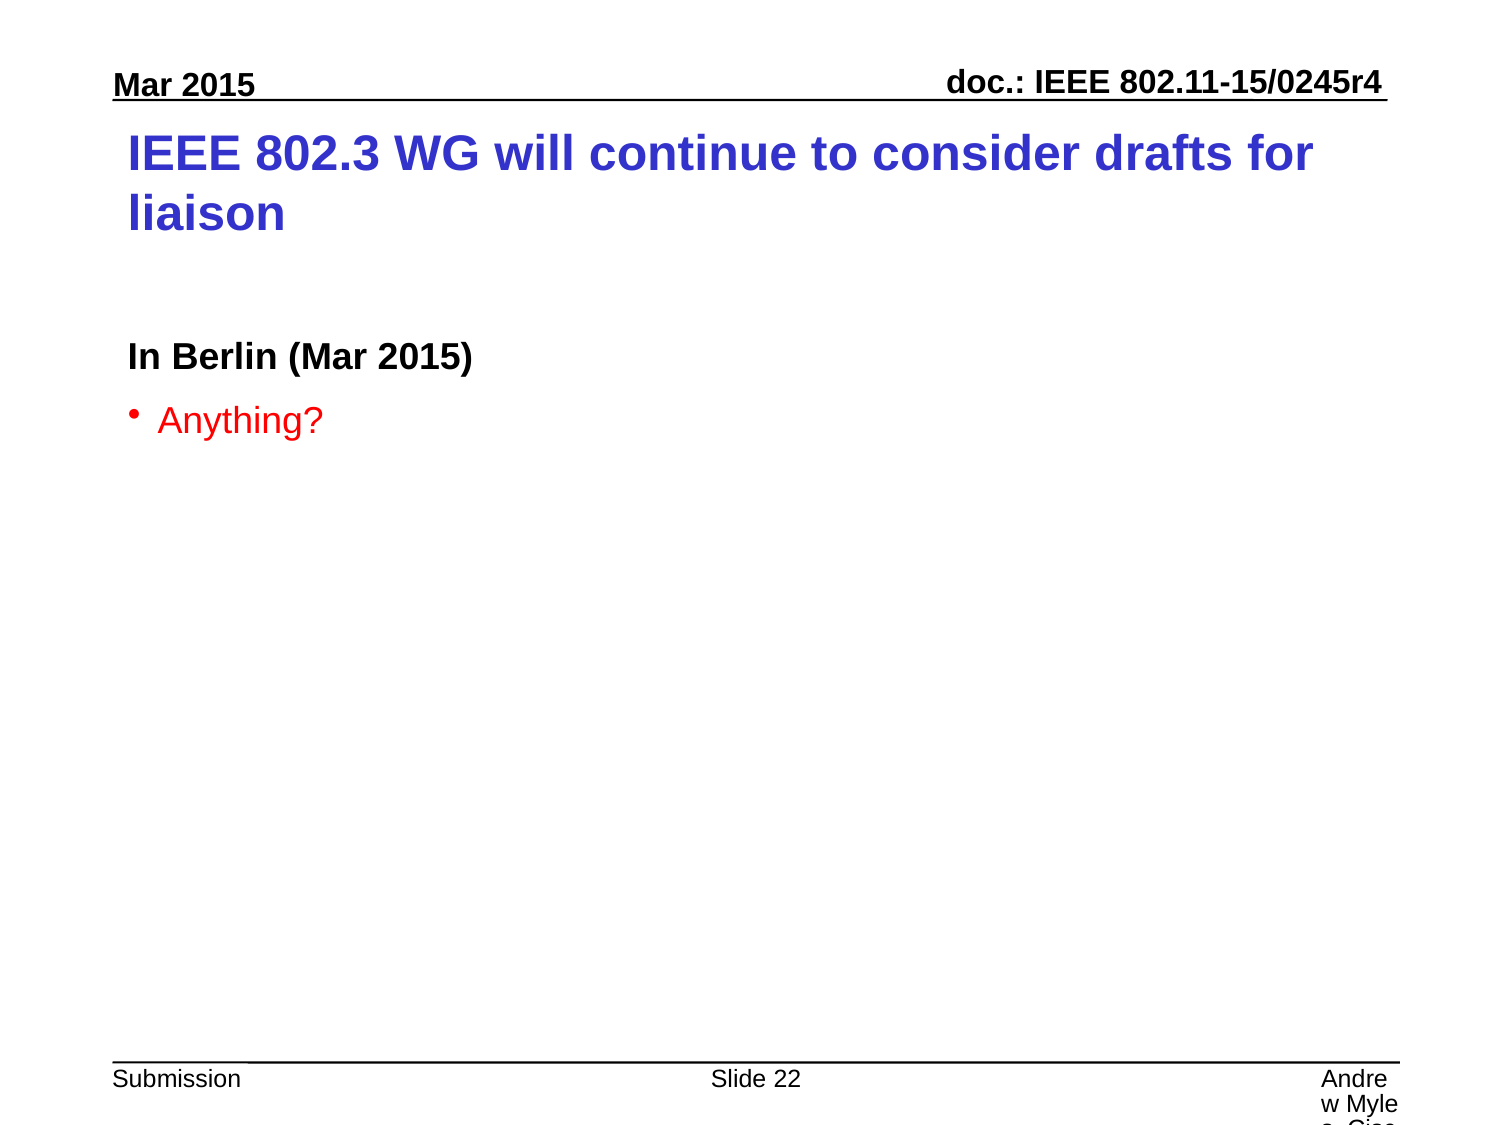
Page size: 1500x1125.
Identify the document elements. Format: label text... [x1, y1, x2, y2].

title IEEE 802.3 WG will continue to consider drafts for liaison [112, 112, 1388, 288]
footer Andrew Myles, Cisco [1320, 1061, 1402, 1093]
list In Berlin (Mar 2015) Anything? [112, 324, 1388, 1000]
slide_number Slide 22 [709, 1061, 803, 1093]
